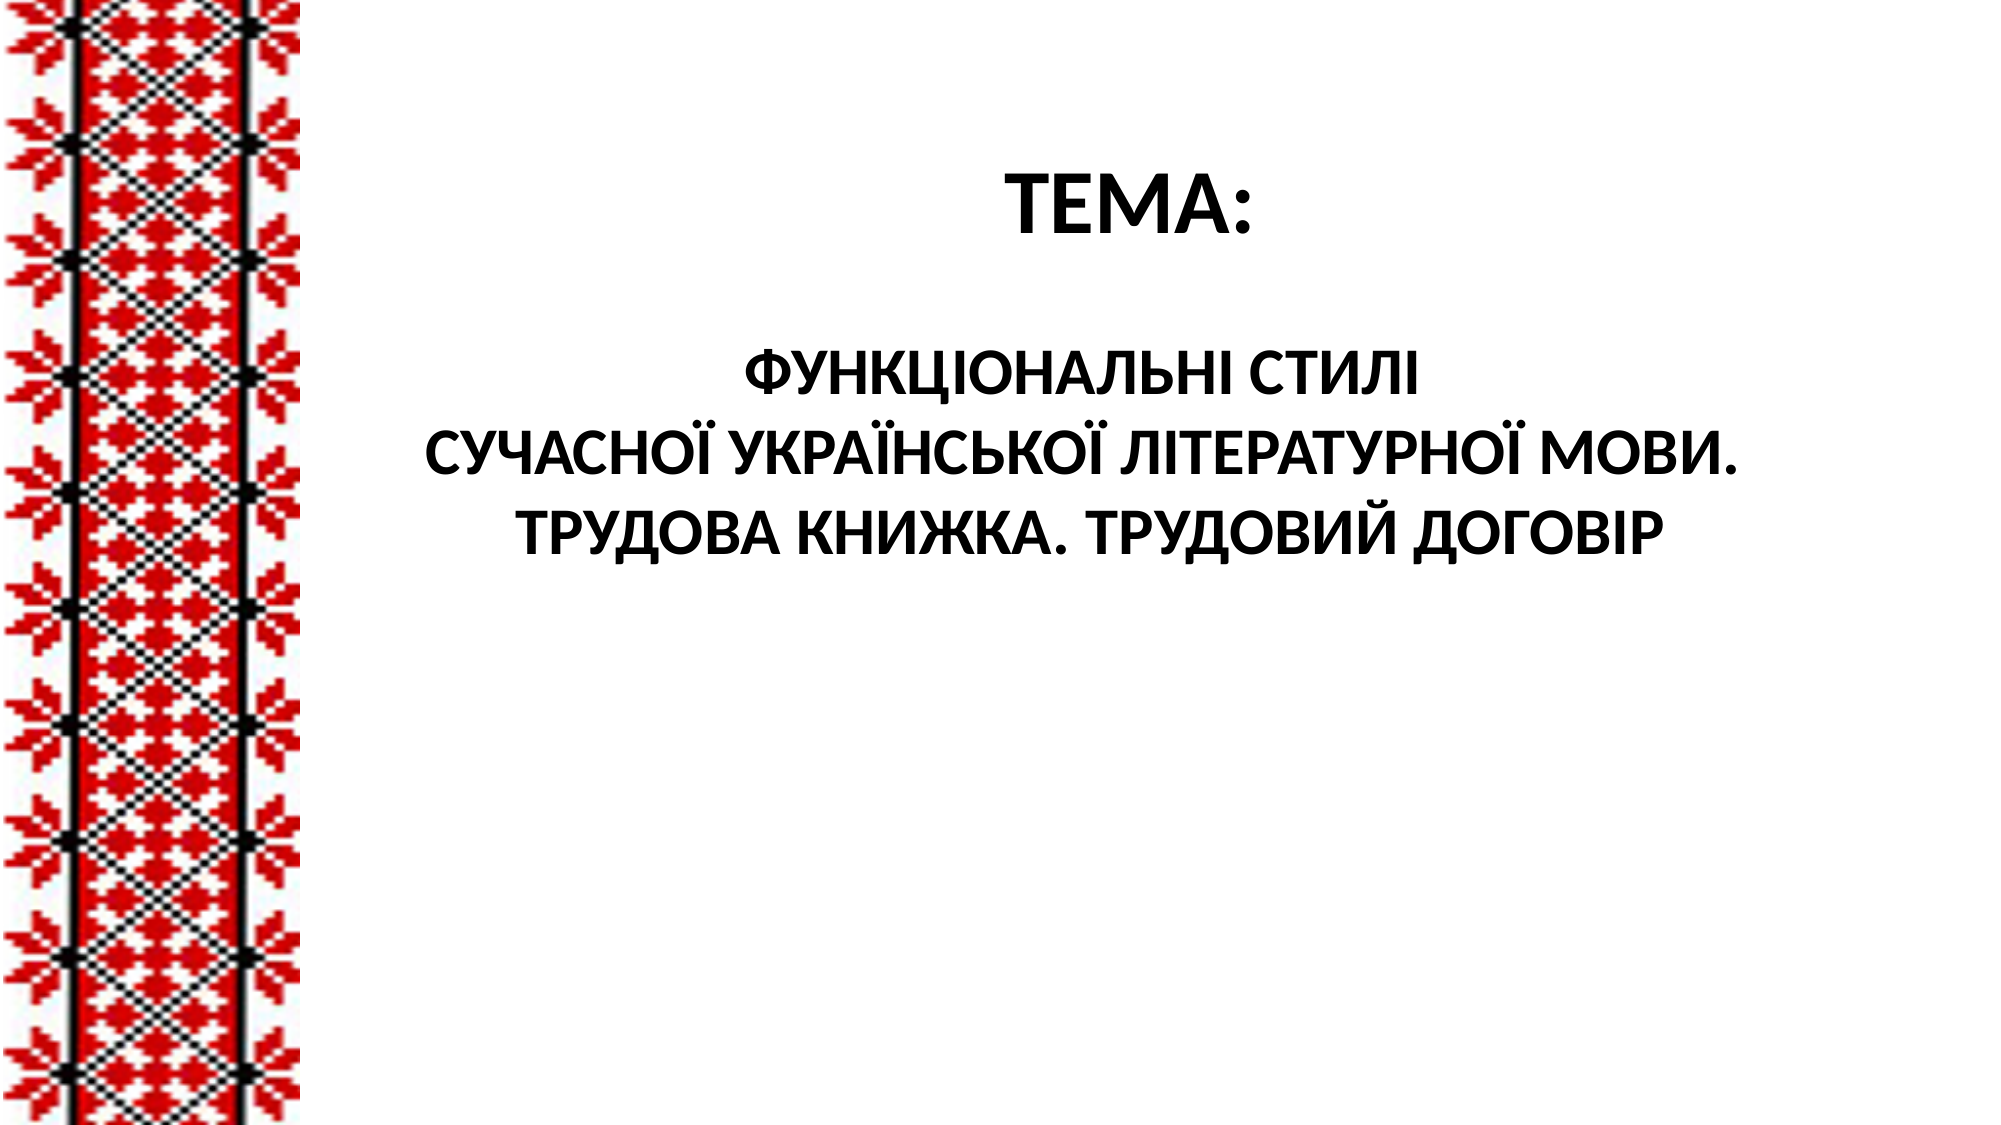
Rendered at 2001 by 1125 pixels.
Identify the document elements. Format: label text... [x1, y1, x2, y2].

picture [3, 0, 300, 1125]
text_box ТЕМА: [989, 134, 1371, 259]
text_box ФУНКЦІОНАЛЬНІ СТИЛІ СУЧАСНОЇ УКРАЇНСЬКОЇ ЛІТЕРАТУРНОЇ МОВИ. ТРУДОВА КНИЖКА. ТРУДОВИЙ ДОГОВІР [410, 320, 1772, 576]
